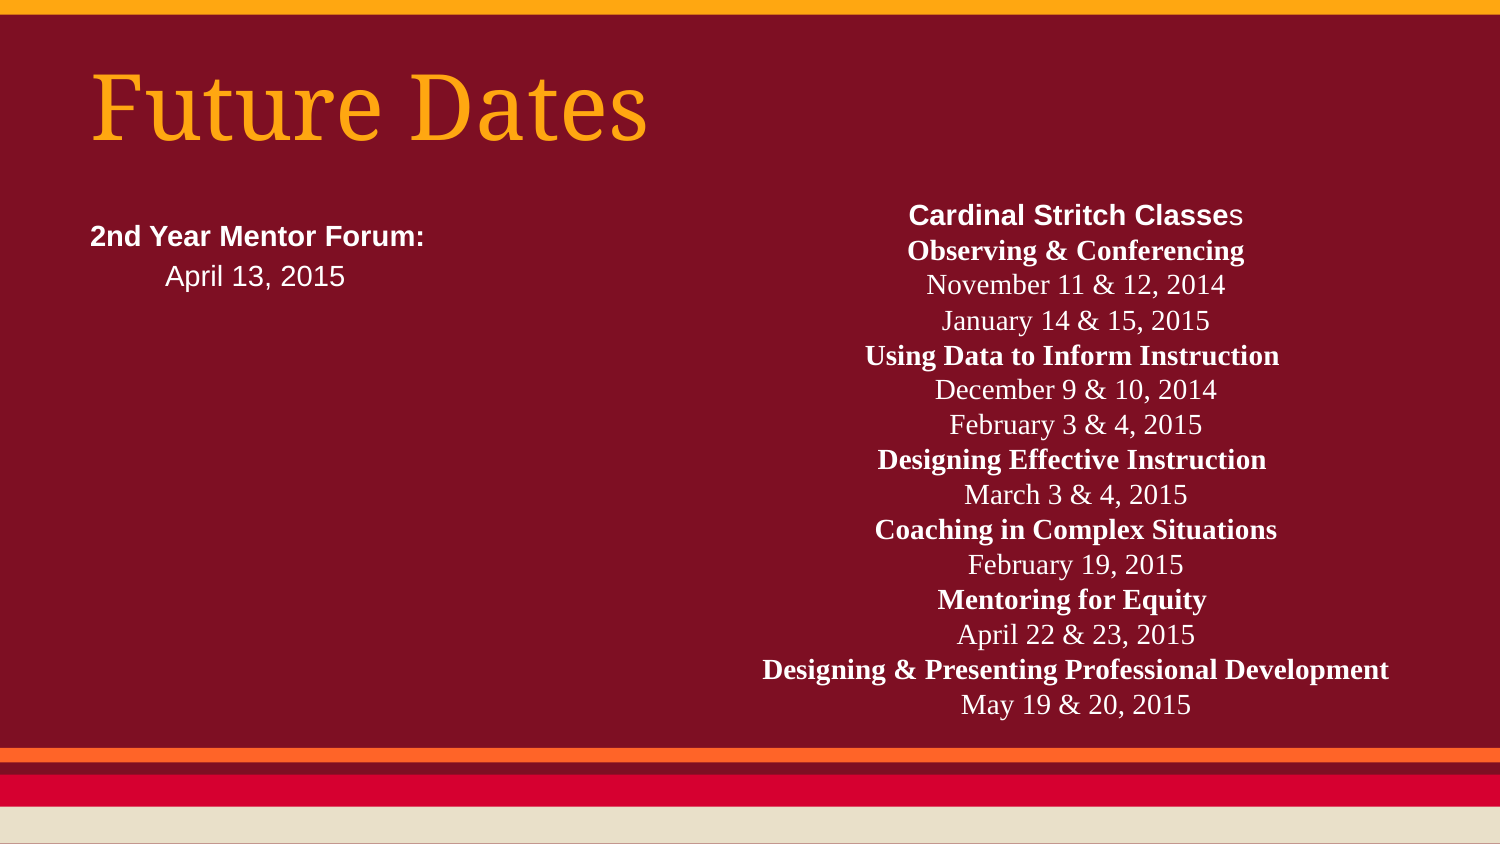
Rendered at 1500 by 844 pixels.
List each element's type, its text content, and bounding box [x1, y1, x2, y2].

text_box Cardinal Stritch Classes Observing & Conferencing November 11 & 12, 2014 January 14 & 15, 2015 Using Data to Inform Instruction December 9 & 10, 2014 February 3 & 4, 2015 Designing Effective Instruction March 3 & 4, 2015 Coaching in Complex Situations February 19, 2015 Mentoring for Equity April 22 & 23, 2015 Designing & Presenting Professional Development May 19 & 20, 2015 [664, 187, 1413, 724]
title Future Dates [75, 33, 1425, 175]
list 2nd Year Mentor Forum: April 13, 2015 [75, 196, 665, 733]
